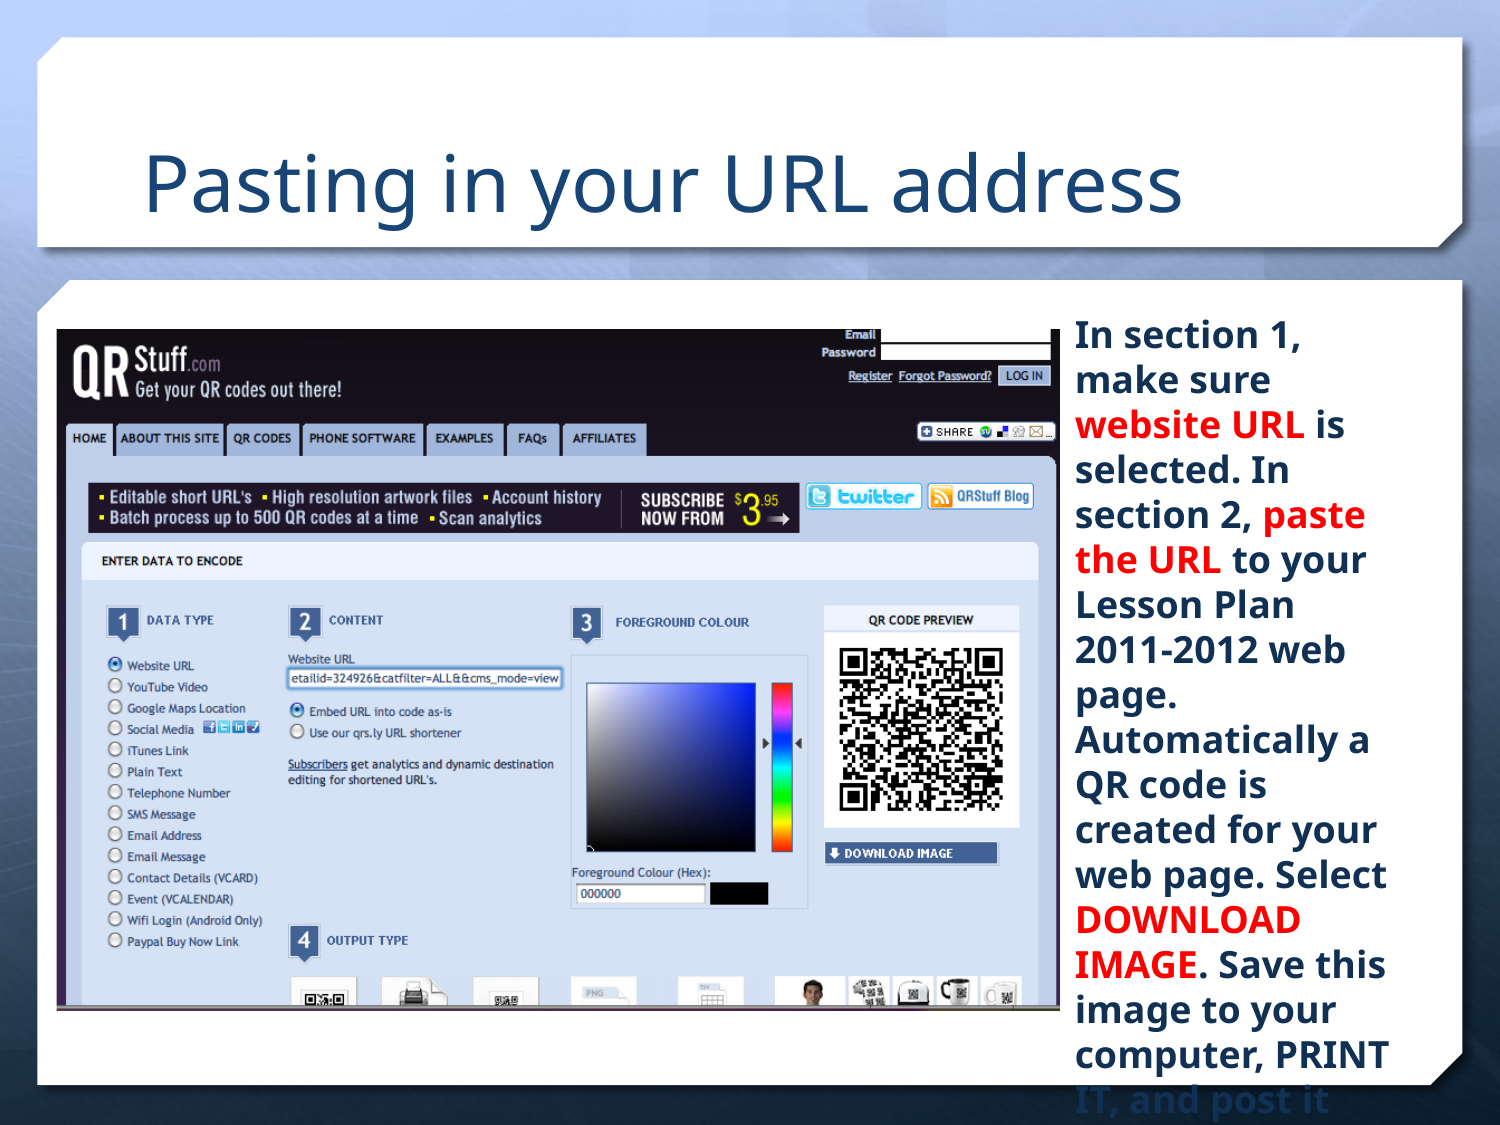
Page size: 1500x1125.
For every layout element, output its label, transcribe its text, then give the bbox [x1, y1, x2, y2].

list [55, 328, 1061, 1012]
text_box In section 1, make sure website URL is selected. In section 2, paste the URL to your Lesson Plan 2011-2012 web page. Automatically a QR code is created for your web page. Select DOWNLOAD IMAGE. Save this image to your computer, PRINT IT, and post it outside your classroom door. [1060, 303, 1417, 1125]
title Pasting in your URL address [127, 48, 1372, 236]
